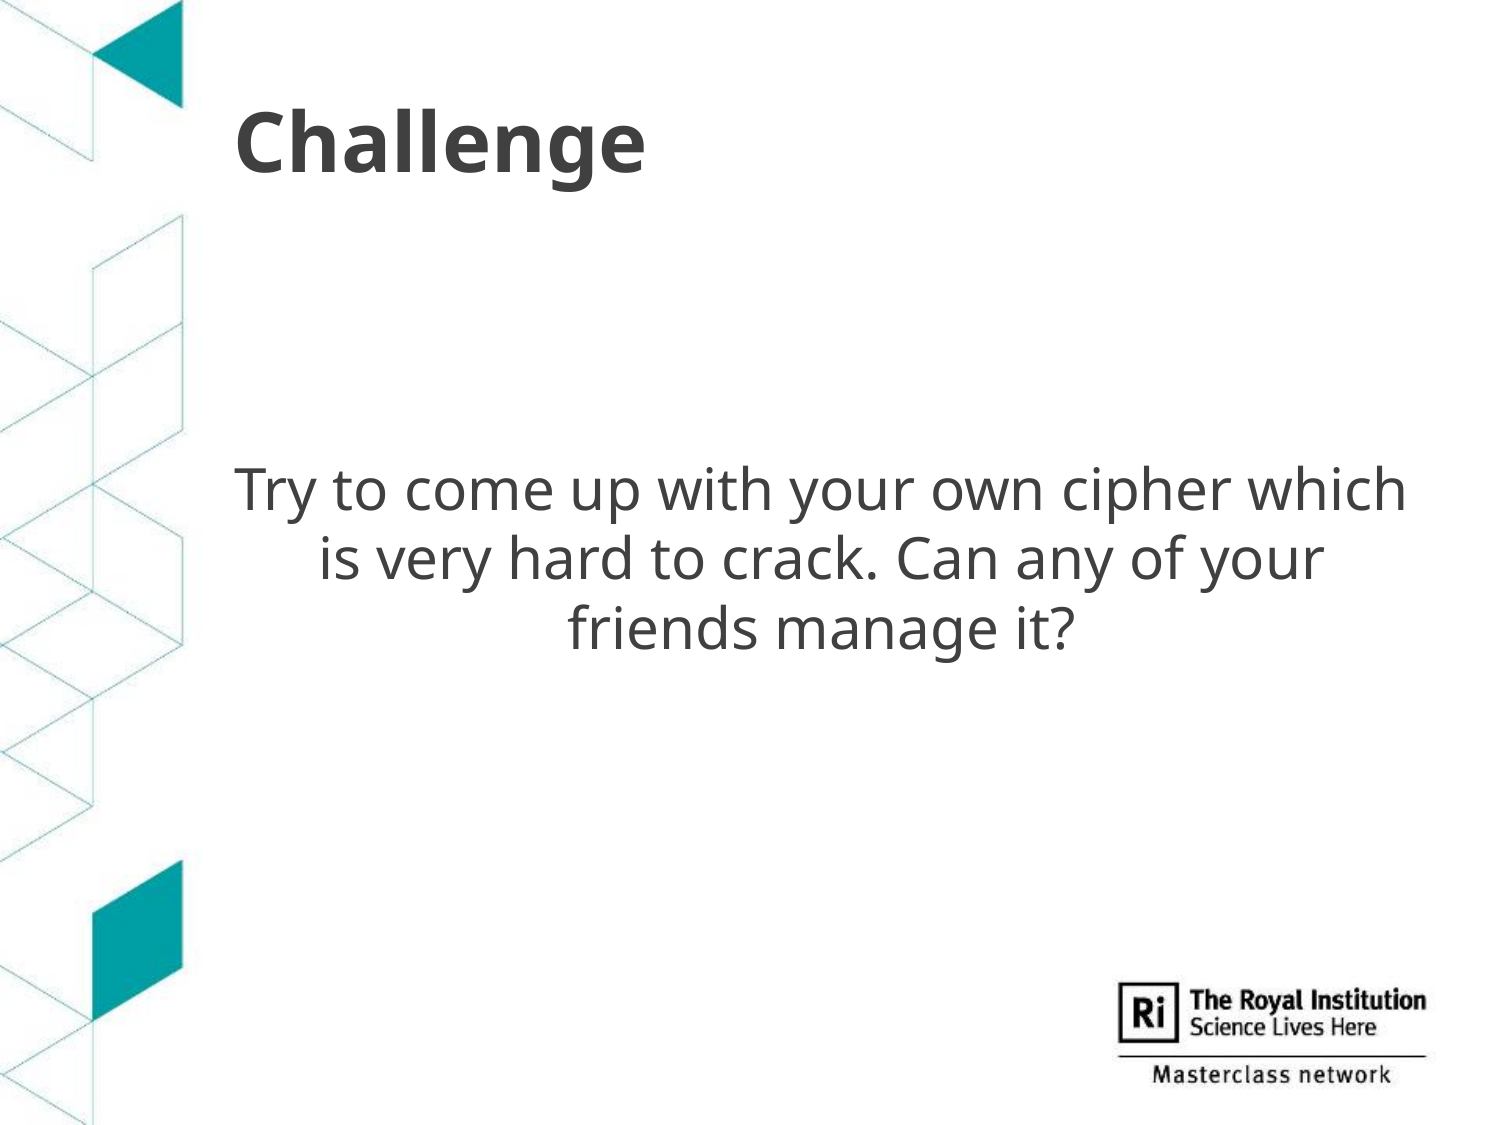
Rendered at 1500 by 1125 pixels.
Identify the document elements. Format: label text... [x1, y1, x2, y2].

title Challenge [218, 45, 1436, 233]
picture [0, 0, 215, 1125]
list Try to come up with your own cipher which is very hard to crack. Can any of your friends manage it? [218, 219, 1425, 894]
picture [1112, 975, 1436, 1102]
